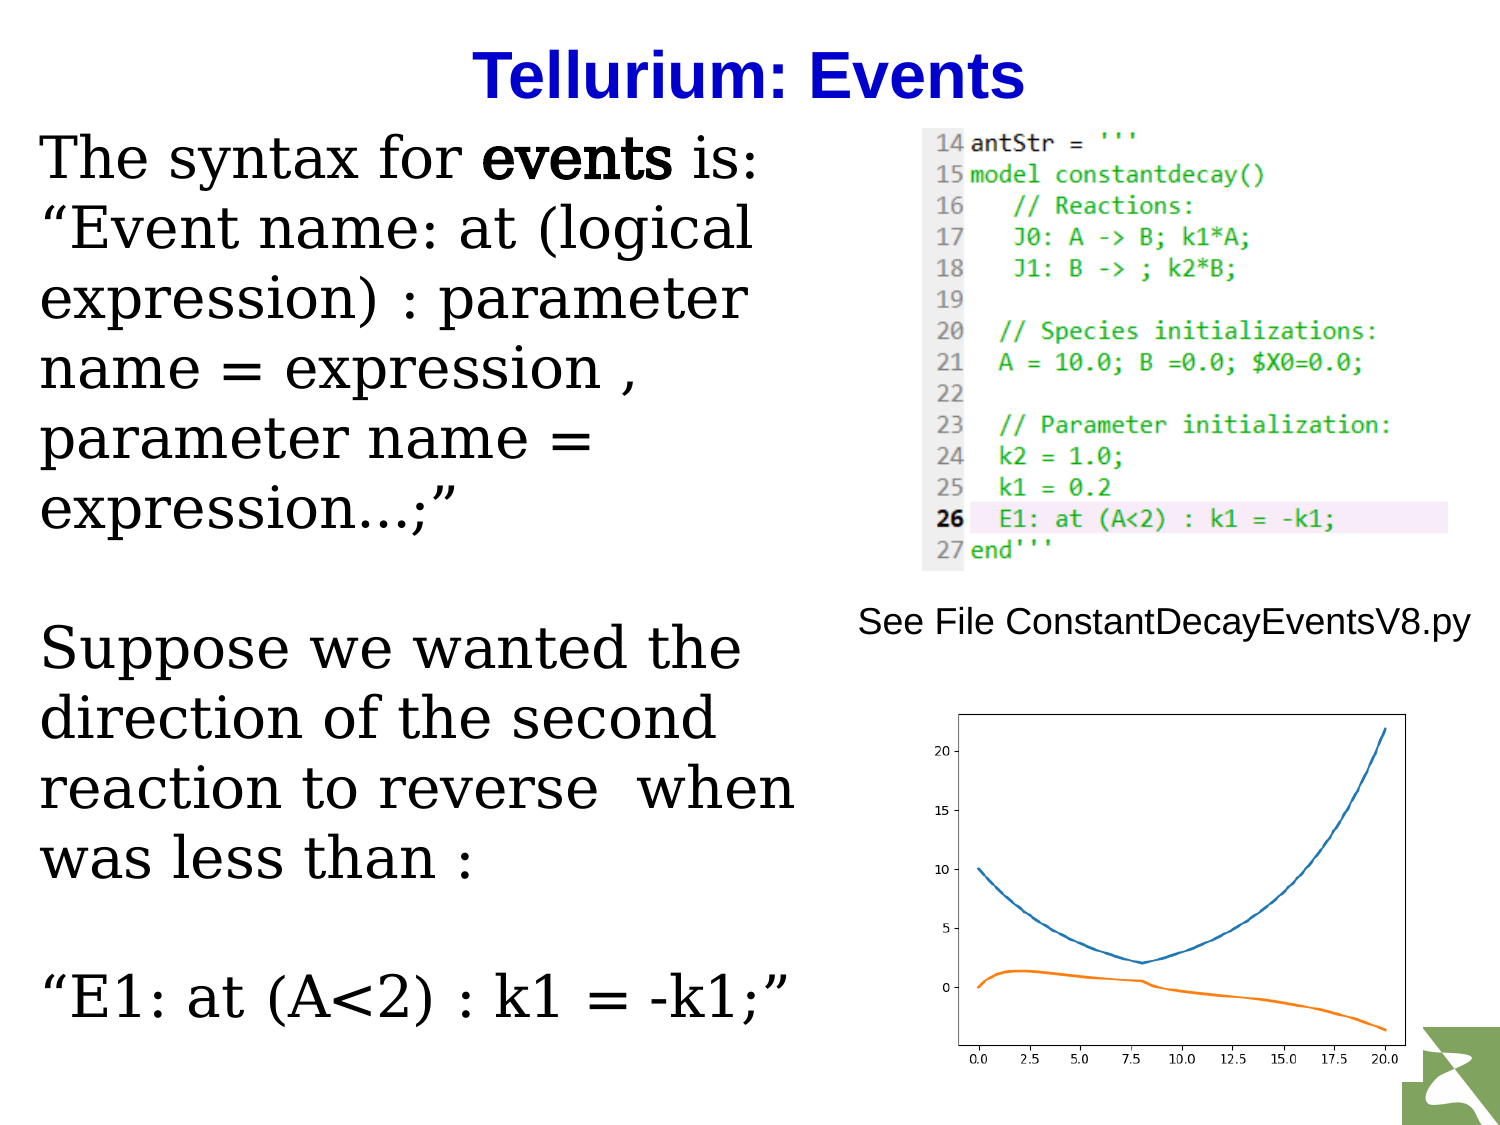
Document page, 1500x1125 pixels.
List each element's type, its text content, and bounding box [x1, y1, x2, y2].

picture [922, 128, 1448, 571]
text_box [0, 112, 1500, 478]
text_box See File ConstantDecayEventsV8.py [843, 589, 1500, 650]
title Tellurium: Events [0, 19, 1500, 112]
text_box [0, 556, 1500, 663]
picture [922, 699, 1500, 1125]
